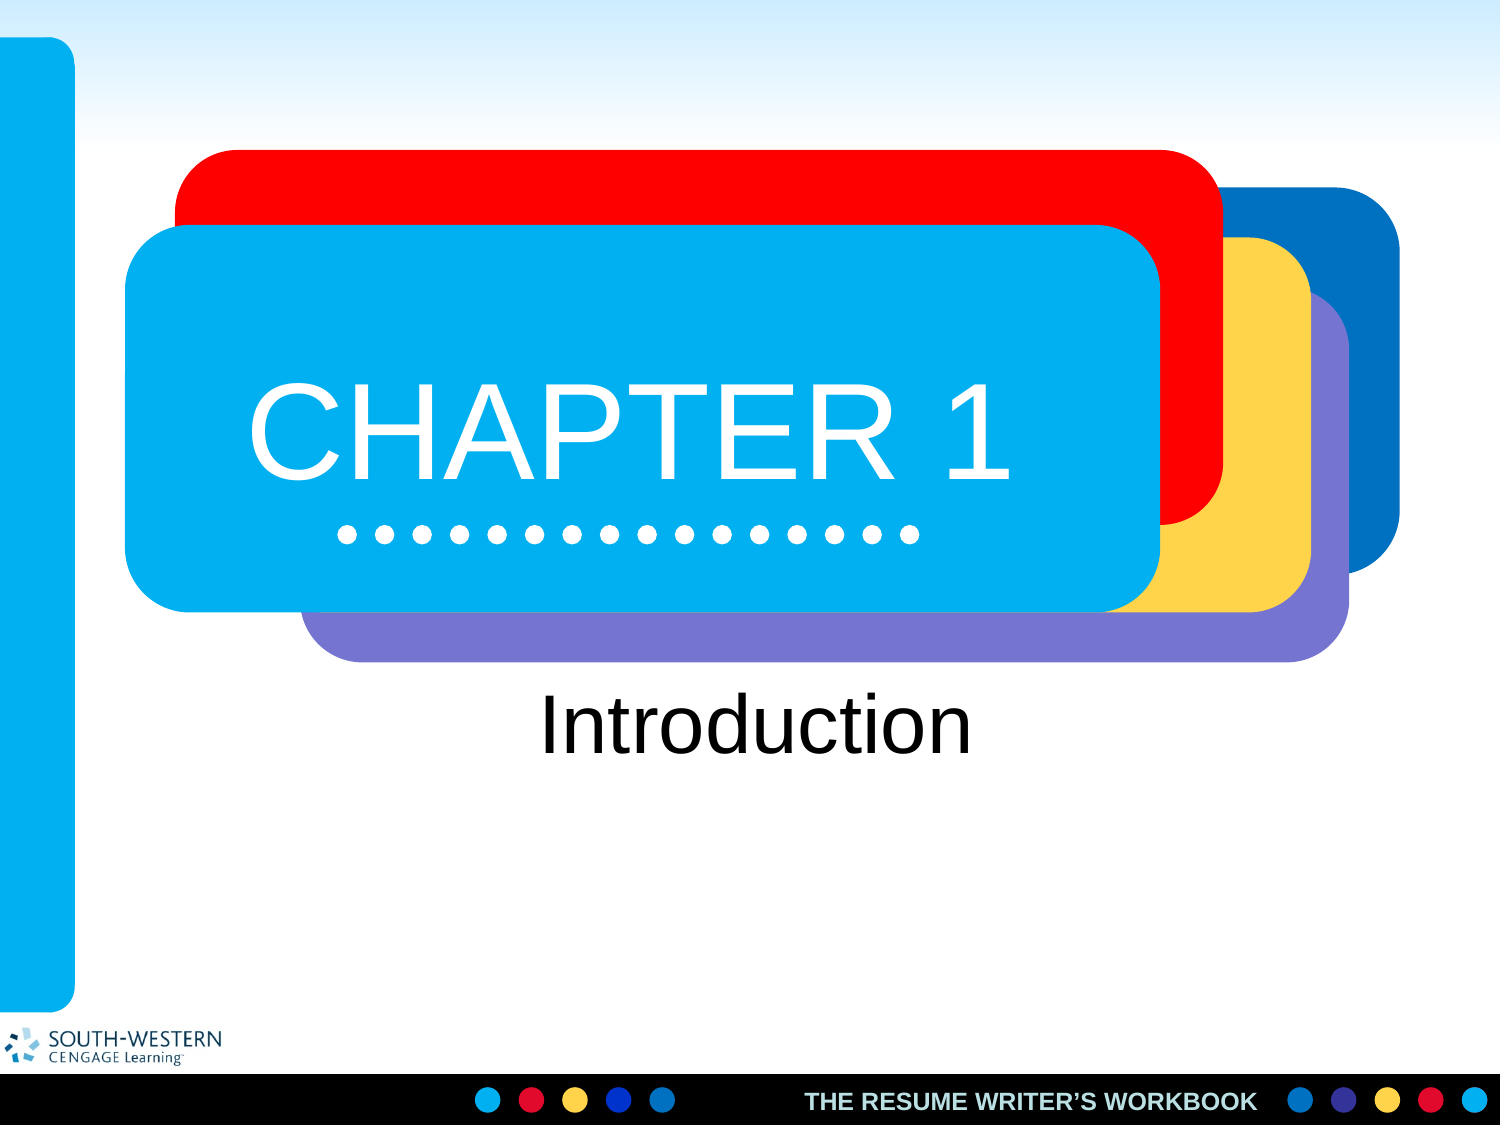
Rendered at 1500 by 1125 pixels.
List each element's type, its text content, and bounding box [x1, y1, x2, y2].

subtitle Introduction [274, 662, 1238, 951]
picture [0, 1022, 225, 1073]
title CHAPTER 1 [144, 231, 1118, 619]
